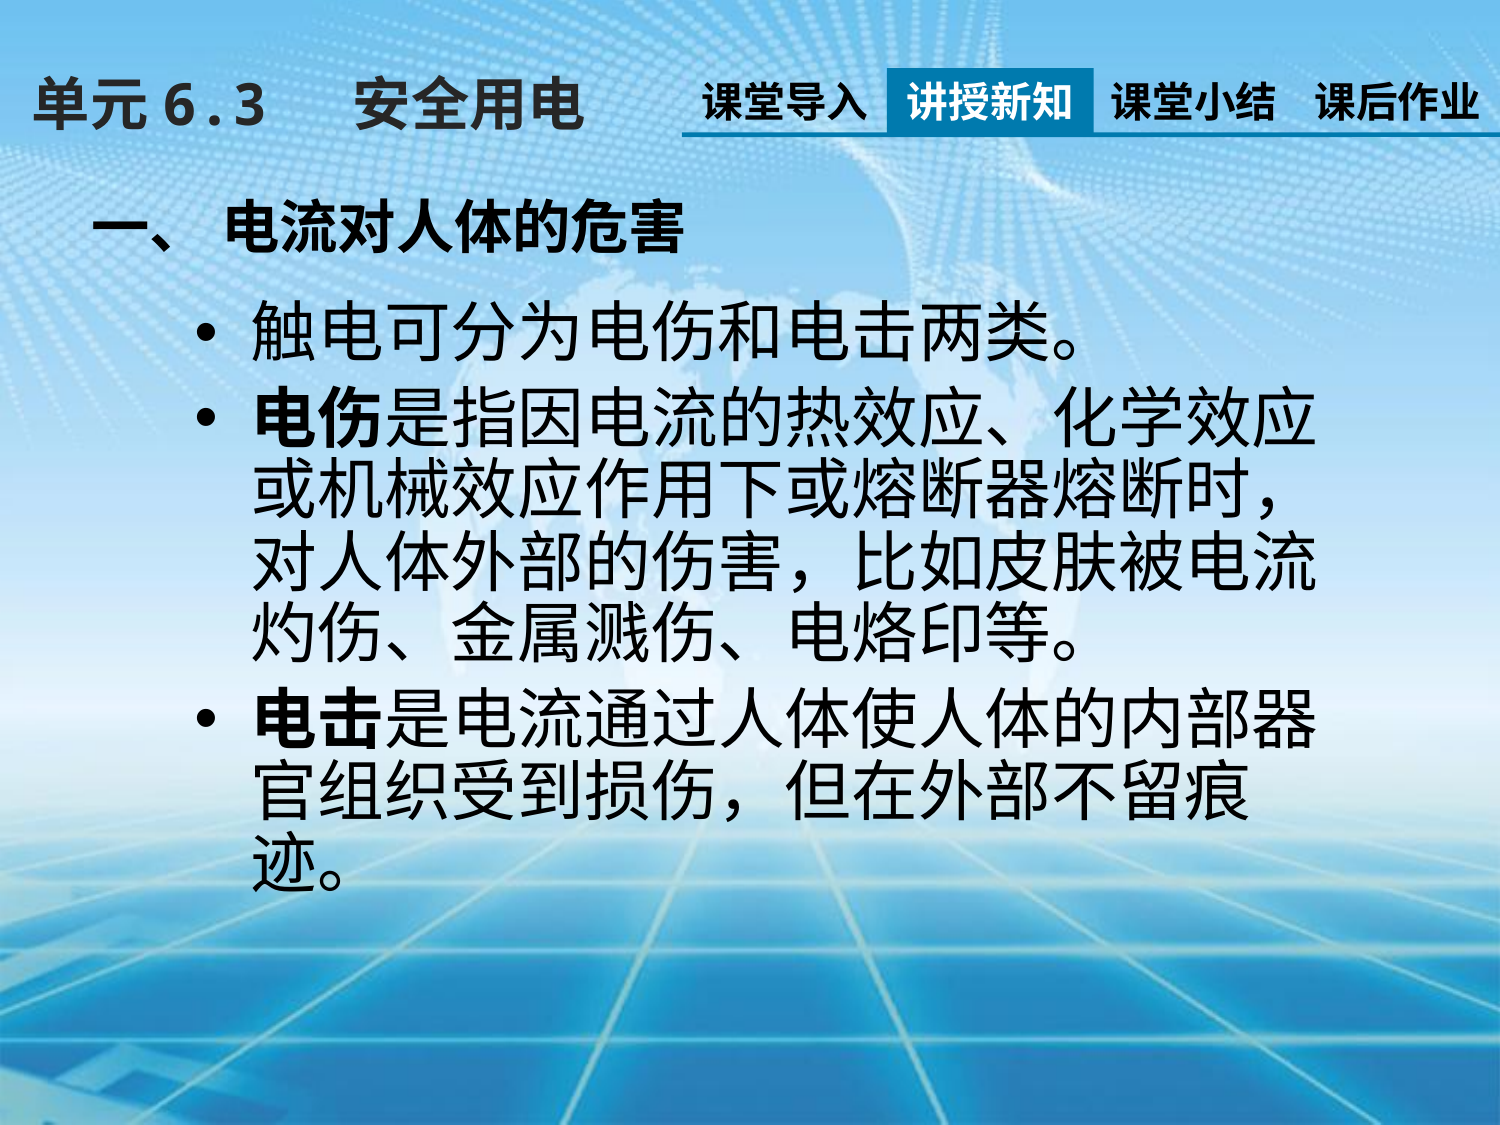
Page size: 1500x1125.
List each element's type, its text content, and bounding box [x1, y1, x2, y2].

picture [0, 0, 1500, 1125]
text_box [16, 59, 1500, 145]
text_box 一、 电流对人体的危害 [76, 182, 827, 338]
text_box 触电可分为电伤和电击两类。 电伤是指因电流的热效应、化学效应或机械效应作用下或熔断器熔断时，对人体外部的伤害，比如皮肤被电流灼伤、金属溅伤、电烙印等。 电击是电流通过人体使人体的内部器官组织受到损伤，但在外部不留痕迹。 [179, 291, 1387, 871]
